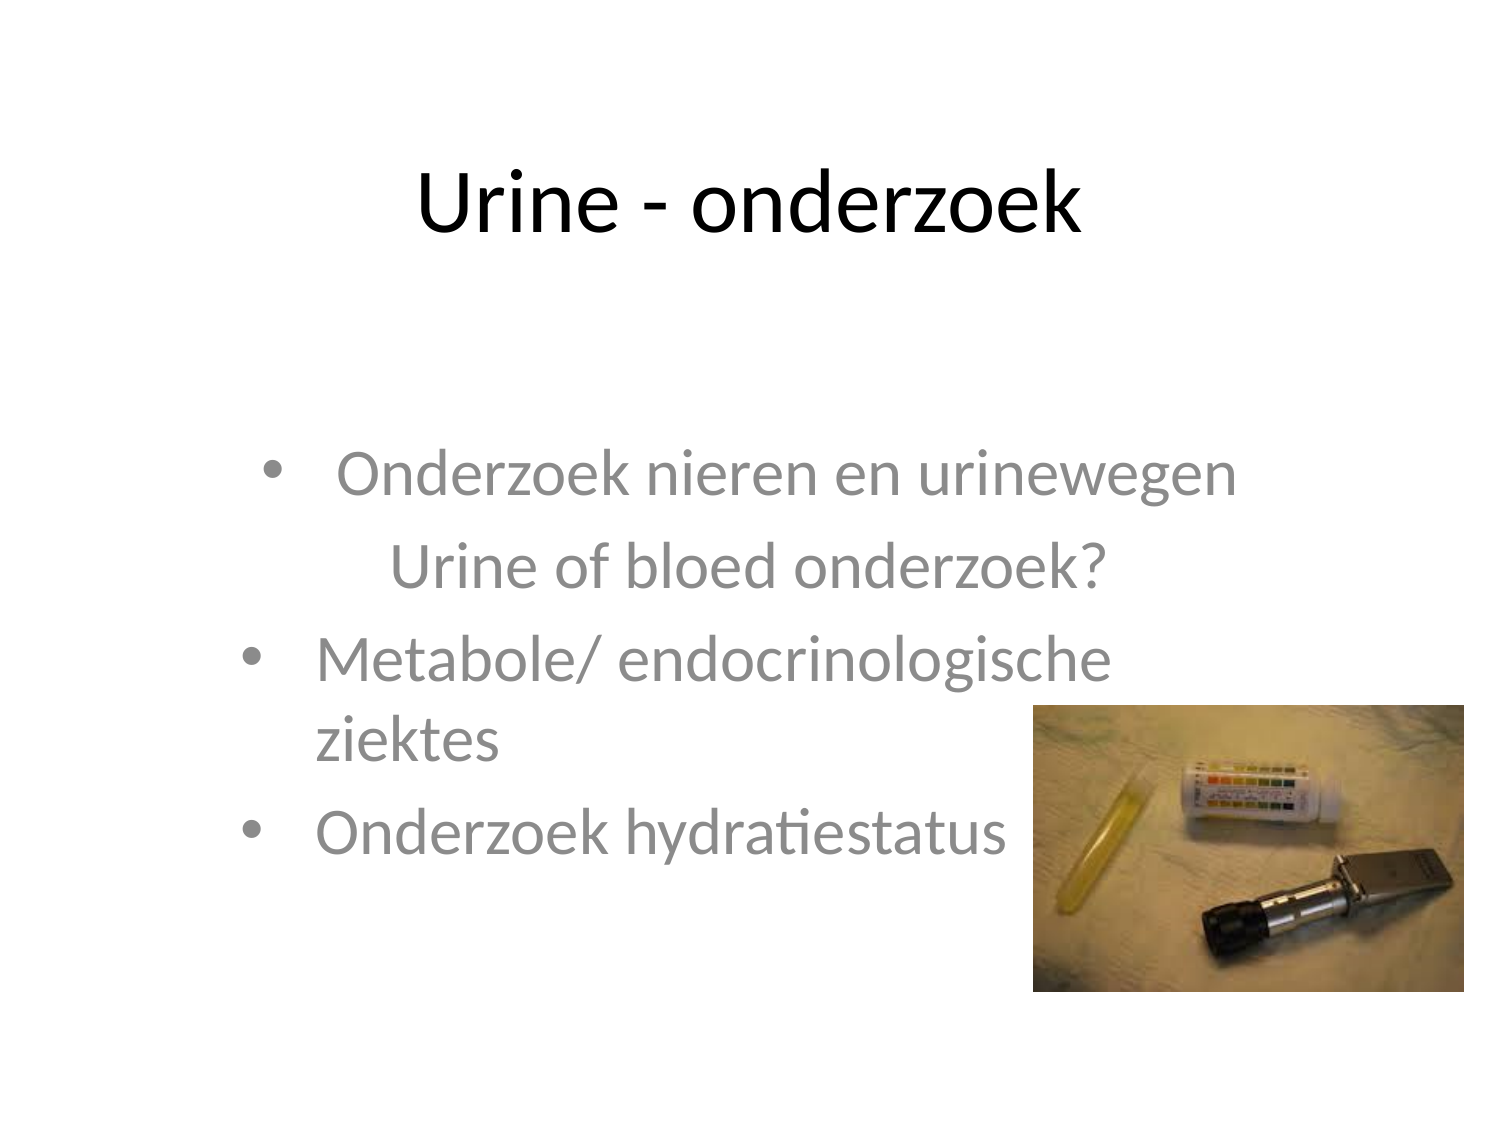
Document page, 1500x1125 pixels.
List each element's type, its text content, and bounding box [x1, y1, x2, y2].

title Urine - onderzoek [112, 125, 1388, 268]
subtitle Onderzoek nieren en urinewegen Urine of bloed onderzoek? Metabole/ endocrinologische ziektes Onderzoek hydratiestatus [225, 420, 1275, 925]
picture [1033, 705, 1464, 992]
